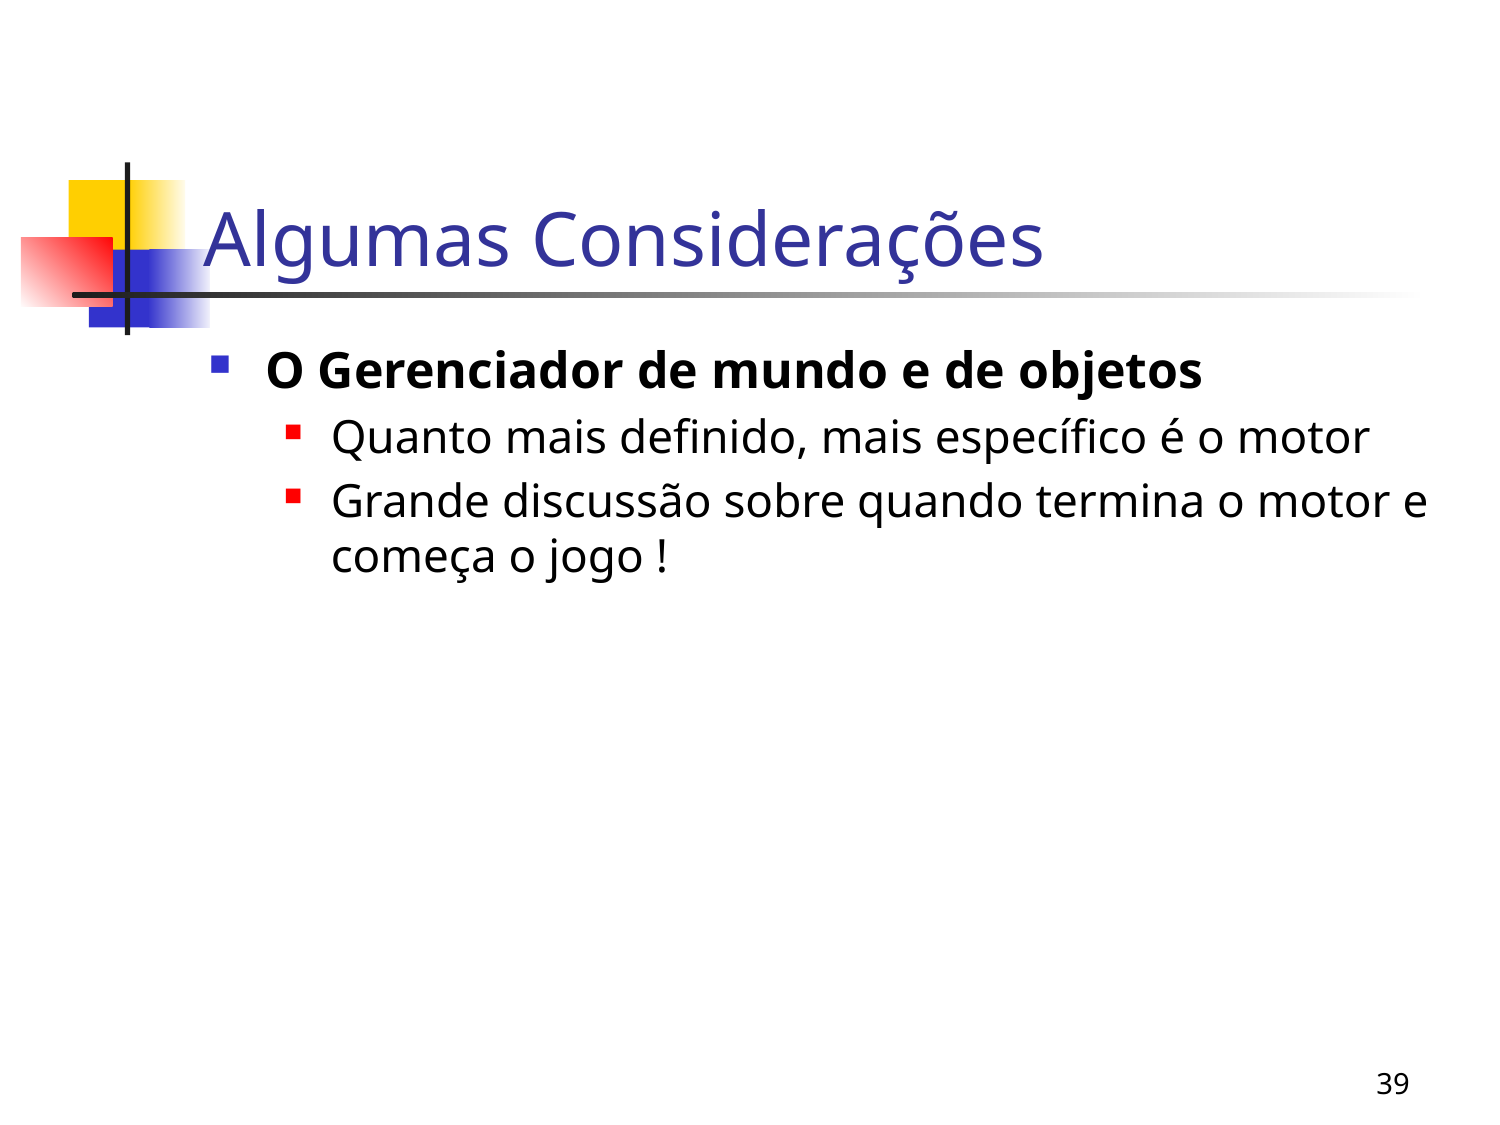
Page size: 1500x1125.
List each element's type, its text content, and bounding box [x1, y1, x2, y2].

title Algumas Considerações [188, 101, 1468, 289]
slide_number 39 [1112, 1037, 1426, 1113]
list O Gerenciador de mundo e de objetos Quanto mais definido, mais específico é o motor Grande discussão sobre quando termina o motor e começa o jogo ! [193, 331, 1469, 1006]
